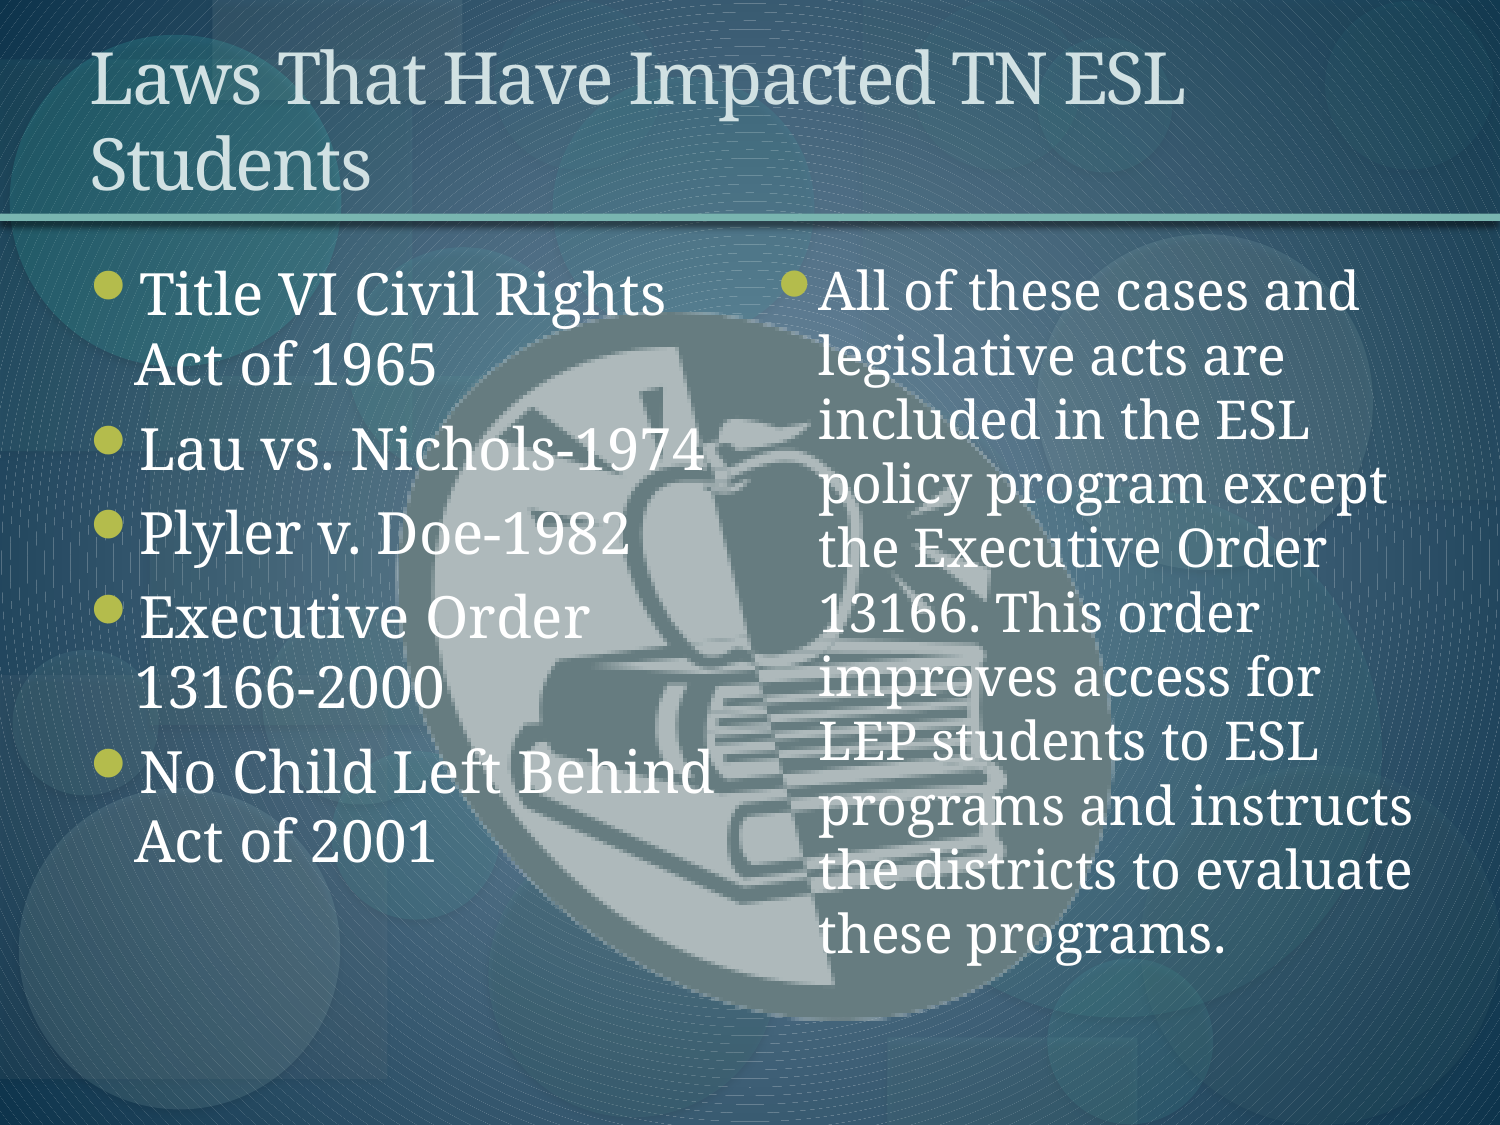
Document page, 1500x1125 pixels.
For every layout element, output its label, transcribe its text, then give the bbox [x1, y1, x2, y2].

picture [387, 312, 1119, 1022]
list All of these cases and legislative acts are included in the ESL policy program except the Executive Order 13166. This order improves access for LEP students to ESL programs and instructs the districts to evaluate these programs. [762, 249, 1429, 1000]
title Laws That Have Impacted TN ESL Students [75, 24, 1425, 213]
list Title VI Civil Rights Act of 1965 Lau vs. Nichols-1974 Plyler v. Doe-1982 Executive Order 13166-2000 No Child Left Behind Act of 2001 [75, 249, 741, 1000]
